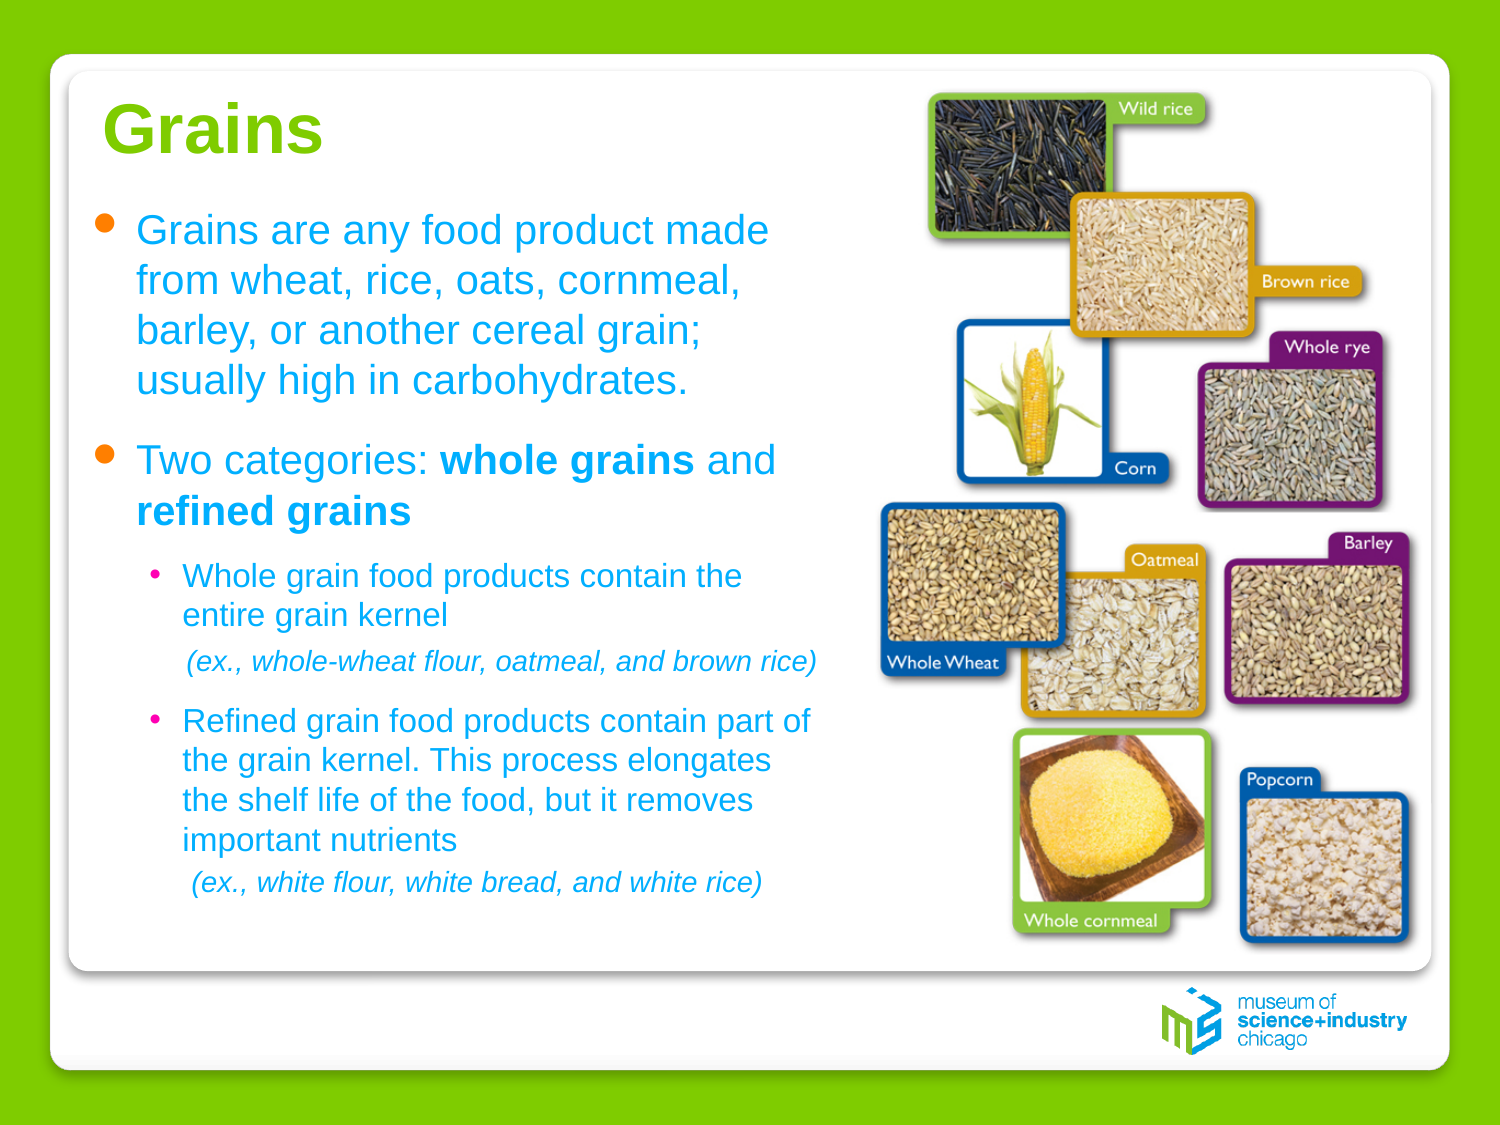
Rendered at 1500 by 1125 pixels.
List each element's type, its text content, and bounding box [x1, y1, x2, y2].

list Grains are any food product made from wheat, rice, oats, cornmeal, barley, or another cereal grain; usually high in carbohydrates. Two categories: whole grains and refined grains Whole grain food products contain the entire grain kernel (ex., whole-wheat flour, oatmeal, and brown rice) Refined grain food products contain part of the grain kernel. This process elongates the shelf life of the food, but it removes important nutrients (ex., white flour, white bread, and white rice) [62, 187, 838, 1013]
picture [874, 87, 1423, 955]
title Grains [87, 75, 1430, 175]
picture [1162, 987, 1407, 1055]
